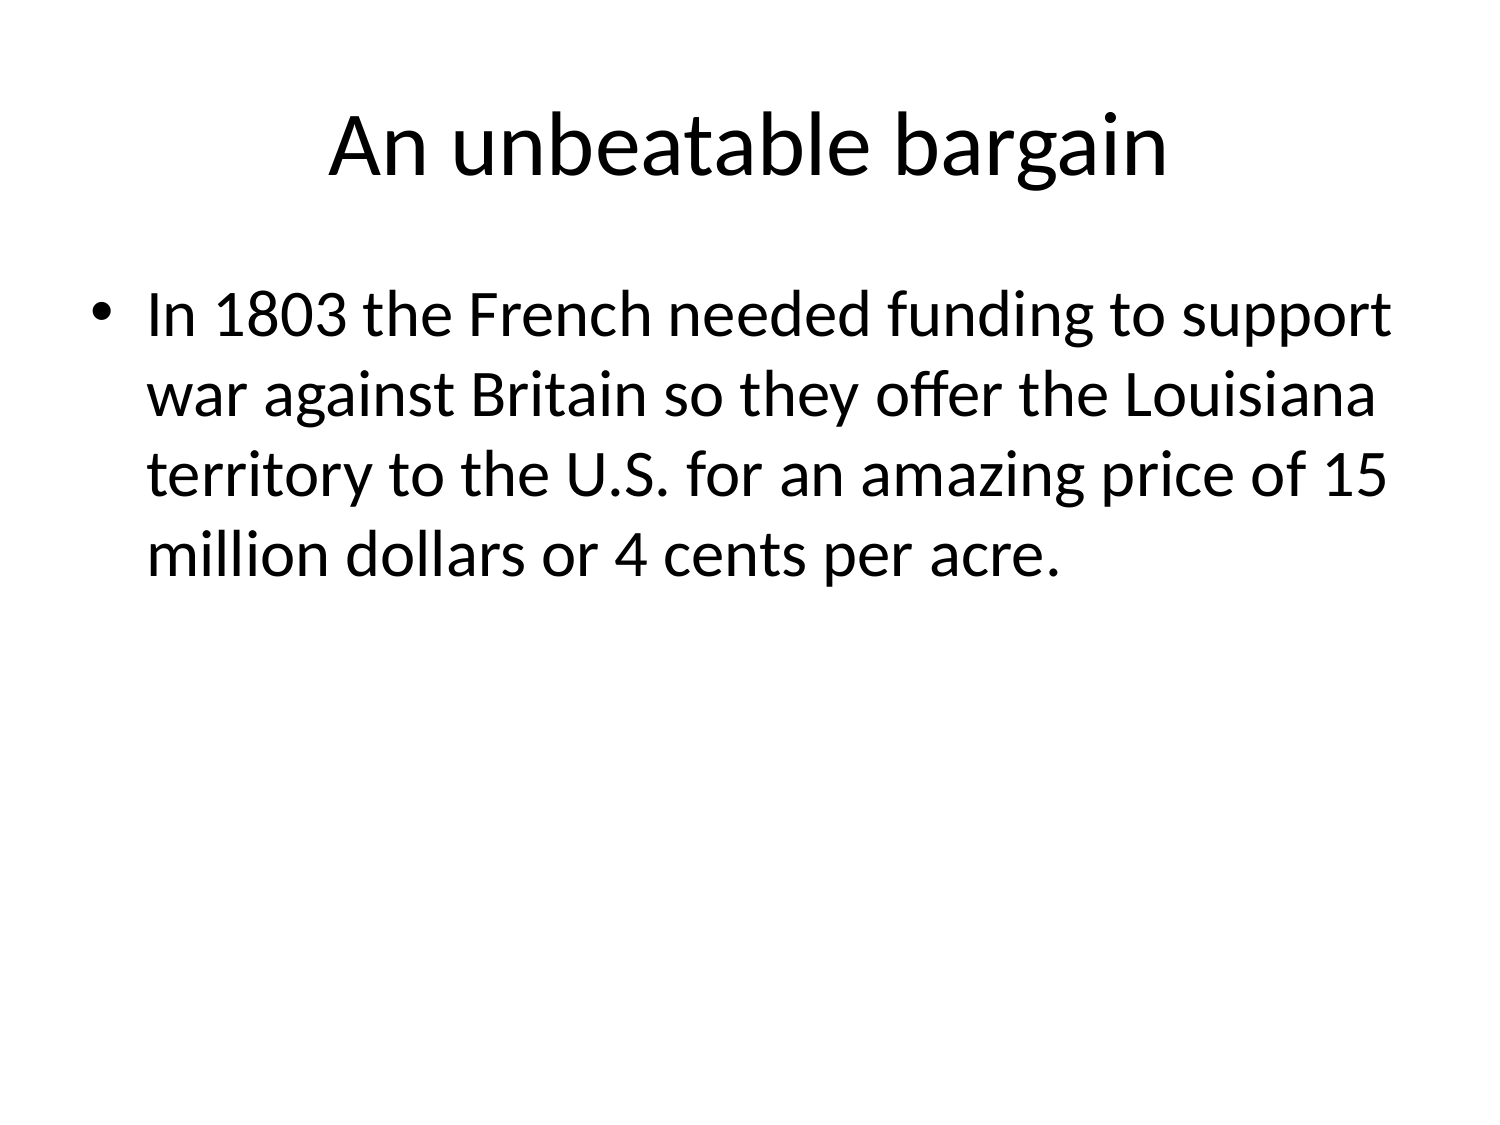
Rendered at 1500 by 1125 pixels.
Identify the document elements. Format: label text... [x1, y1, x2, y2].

title An unbeatable bargain [75, 45, 1425, 233]
list In 1803 the French needed funding to support war against Britain so they offer the Louisiana territory to the U.S. for an amazing price of 15 million dollars or 4 cents per acre. [75, 262, 1425, 1005]
